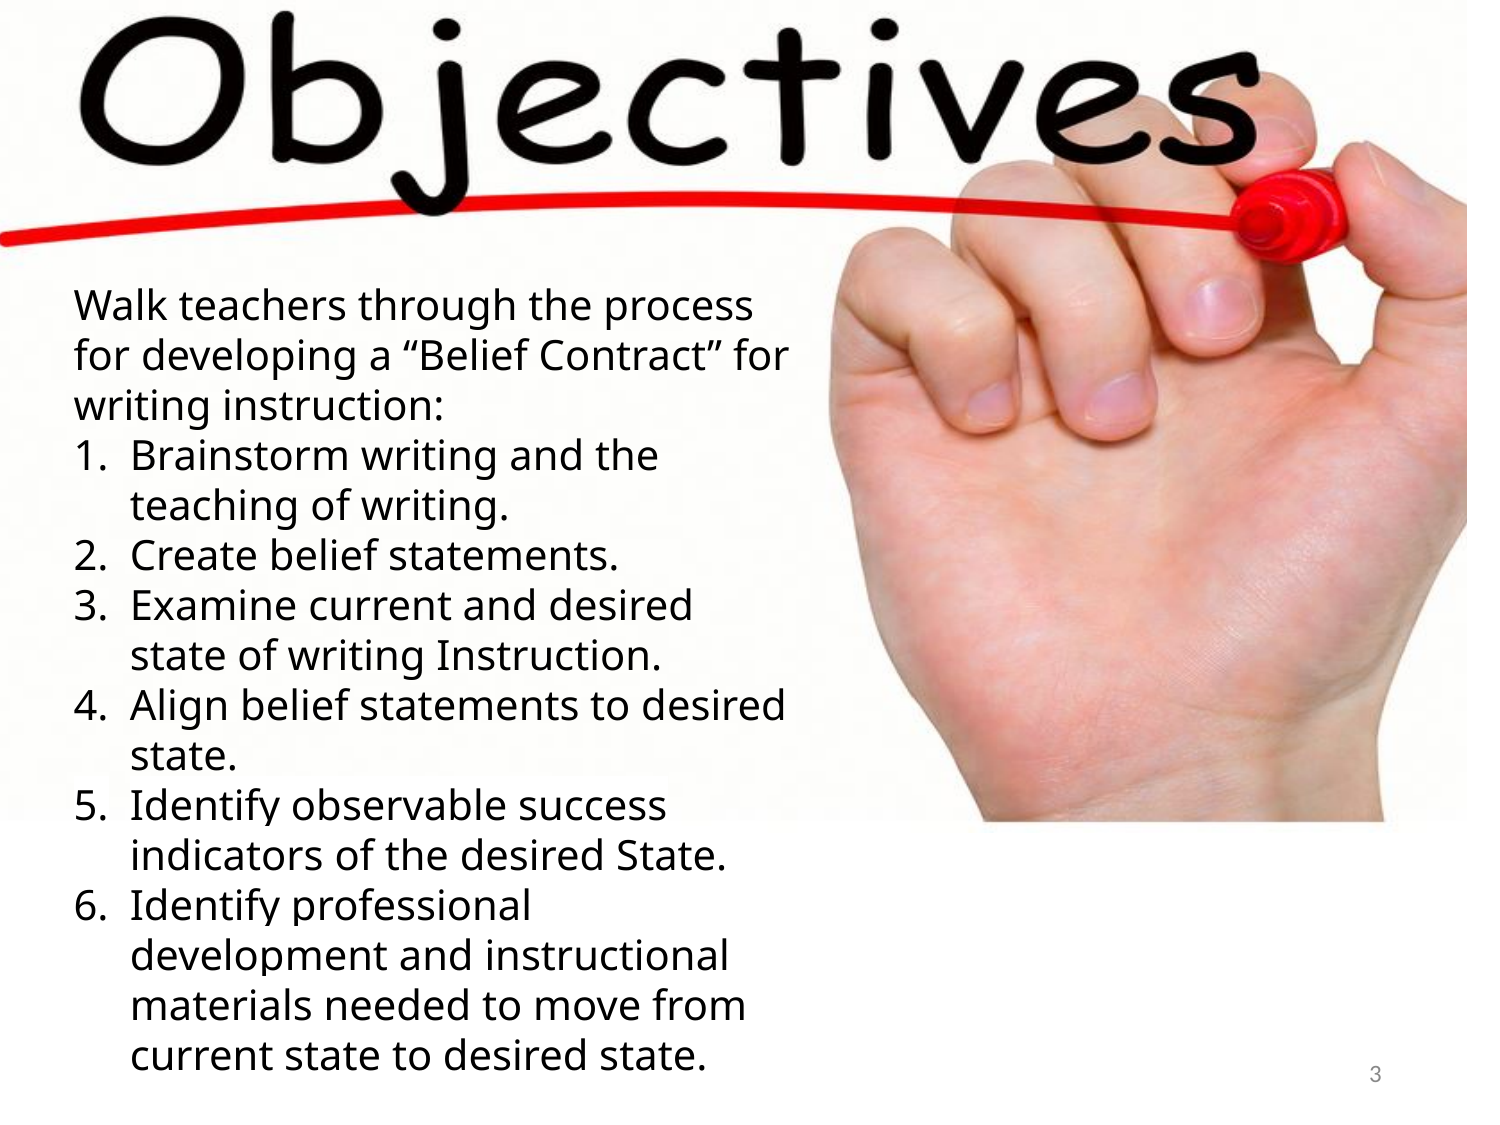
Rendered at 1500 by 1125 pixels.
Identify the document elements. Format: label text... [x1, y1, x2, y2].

slide_number 3 [1059, 1042, 1397, 1103]
text_box Walk teachers through the process for developing a “Belief Contract” for writing instruction: Brainstorm writing and the teaching of writing. Create belief statements. Examine current and desired state of writing Instruction. Align belief statements to desired state. Identify observable success indicators of the desired State. Identify professional development and instructional materials needed to move from current state to desired state. [58, 833, 807, 1125]
picture [0, 0, 1467, 833]
